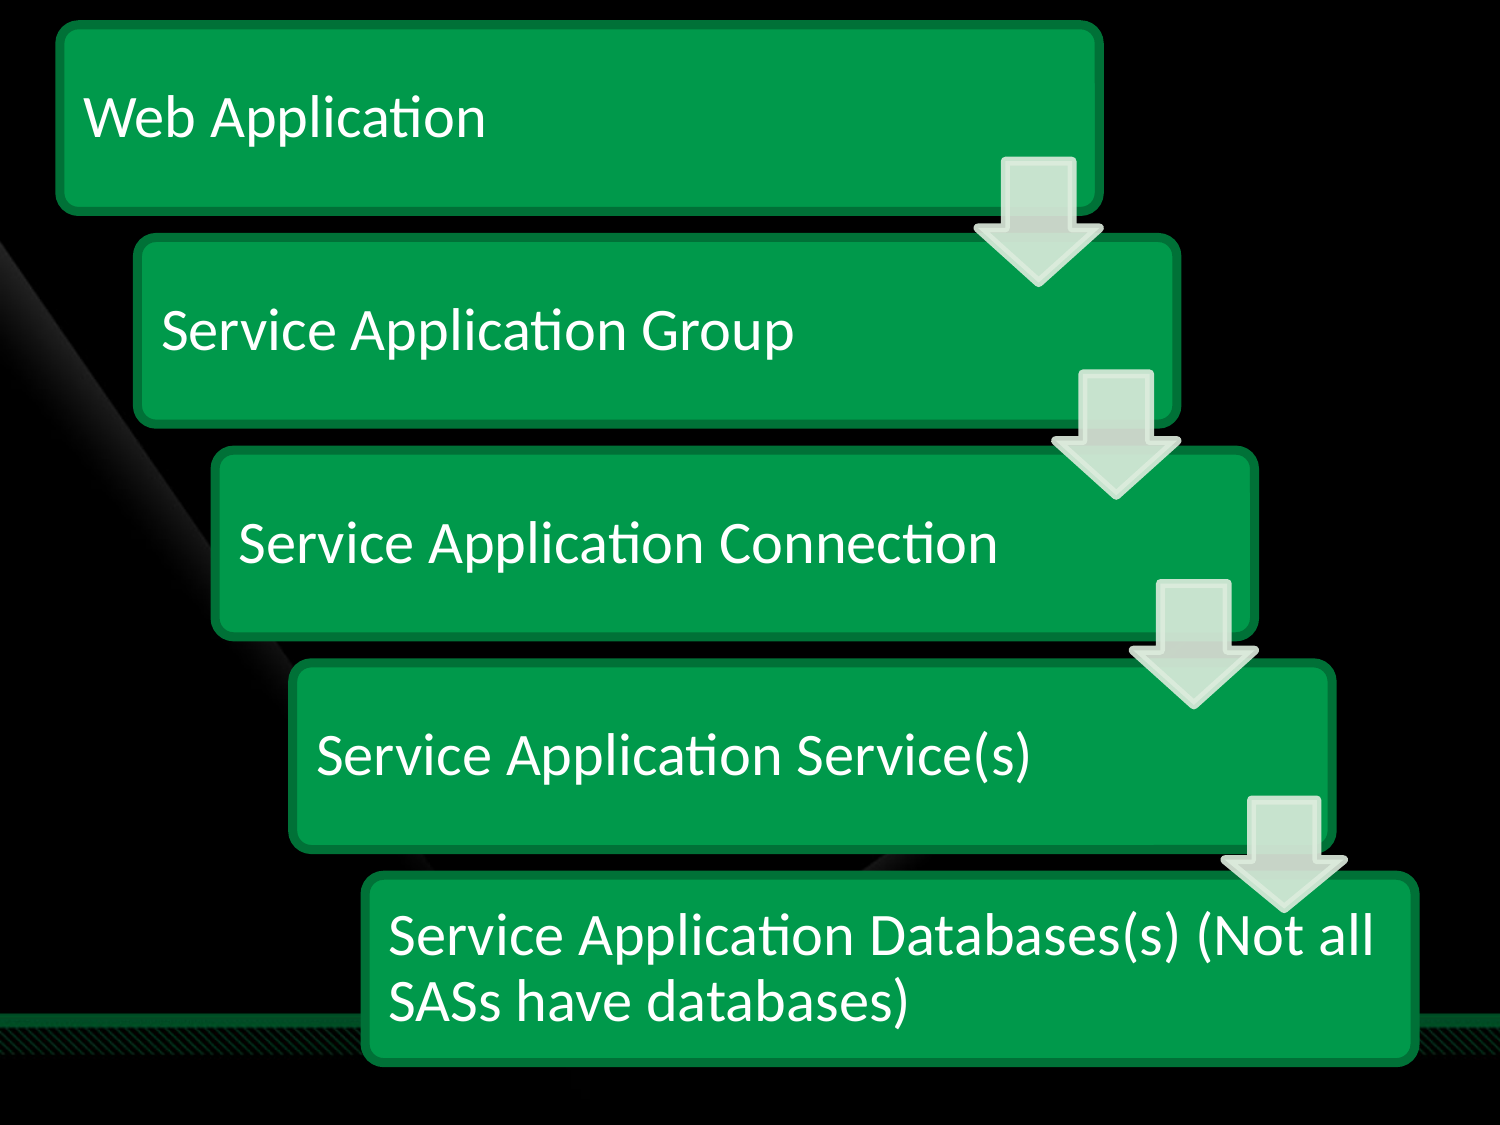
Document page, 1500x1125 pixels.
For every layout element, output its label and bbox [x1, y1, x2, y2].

picture [0, 0, 1500, 1125]
list [62, 24, 1413, 1063]
